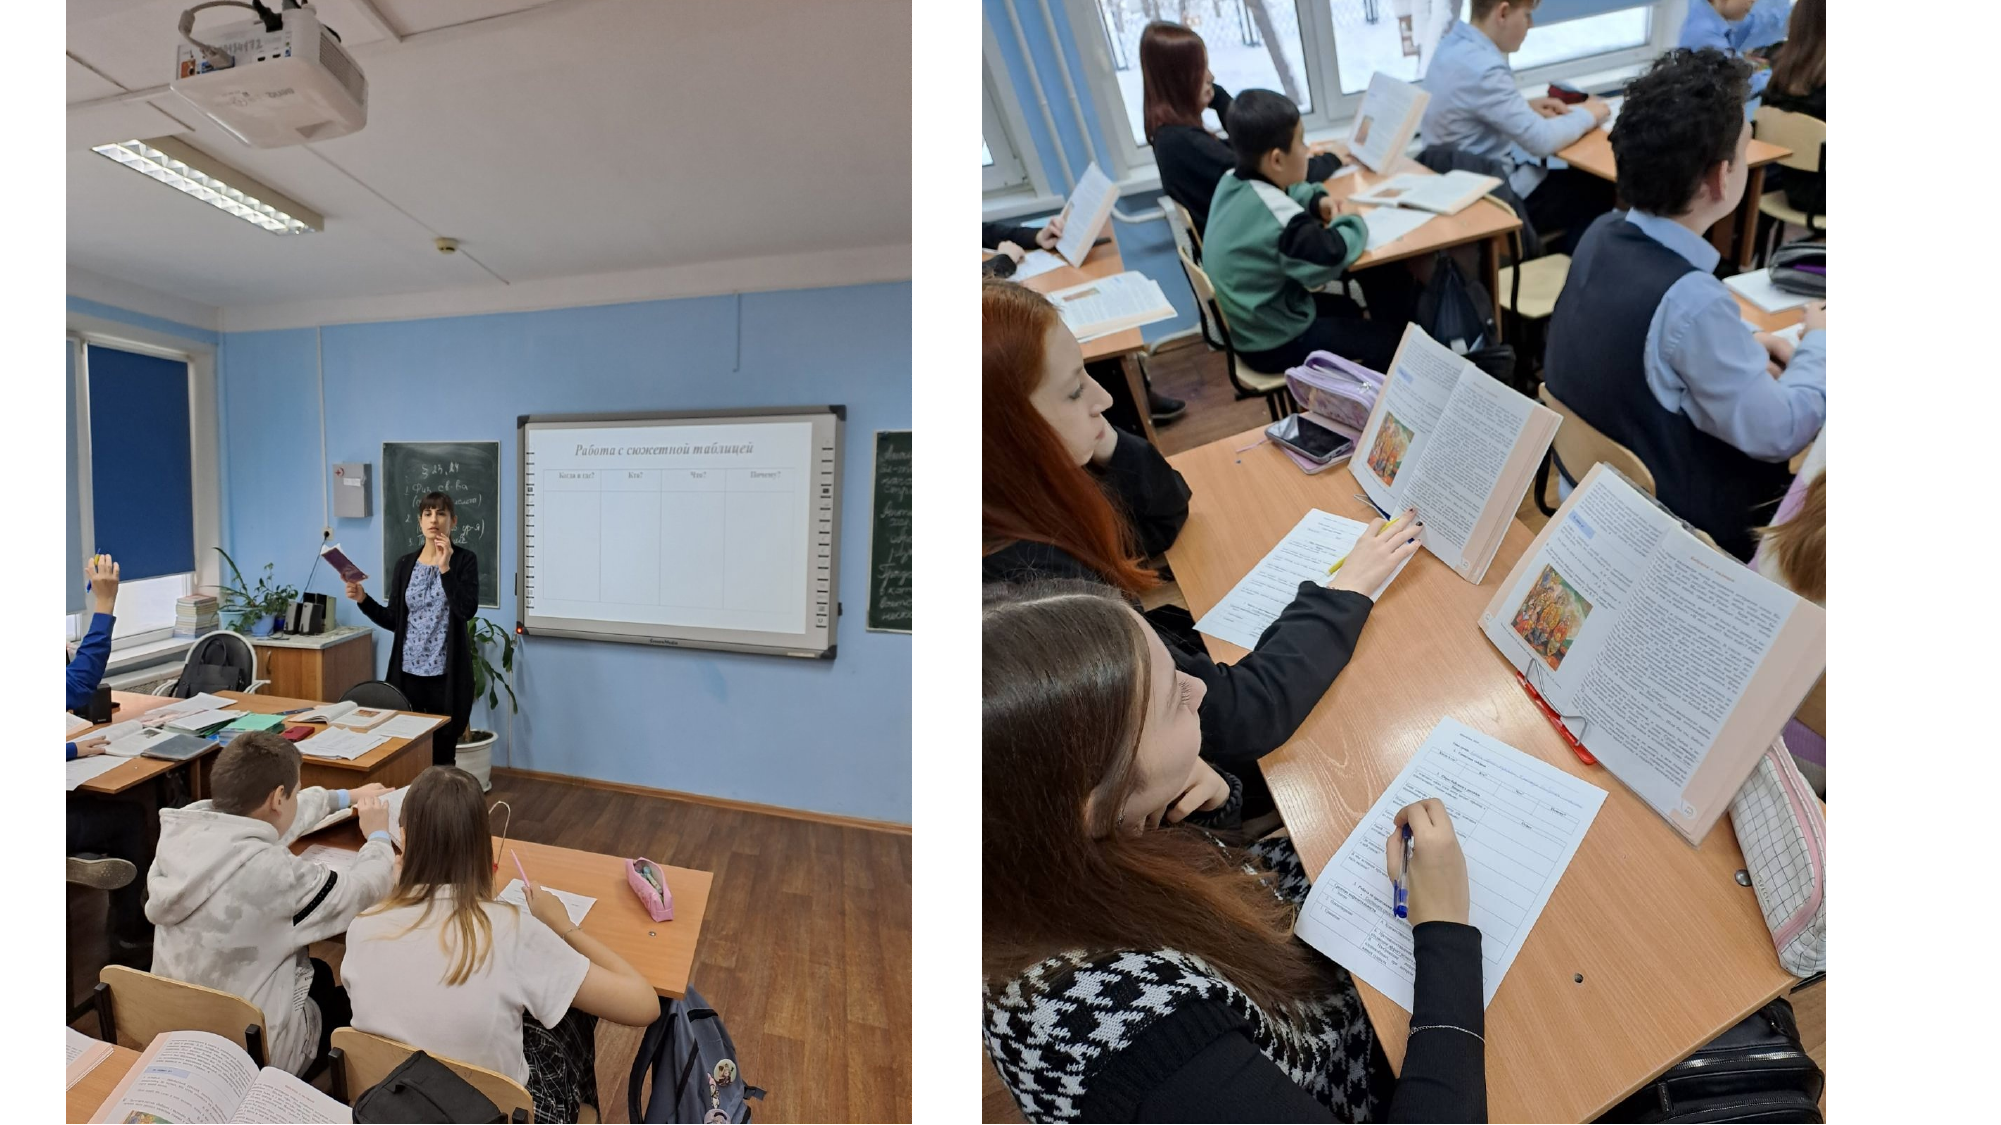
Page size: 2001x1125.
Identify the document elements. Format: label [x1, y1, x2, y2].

picture [981, 0, 1826, 1124]
list [66, 0, 912, 1124]
